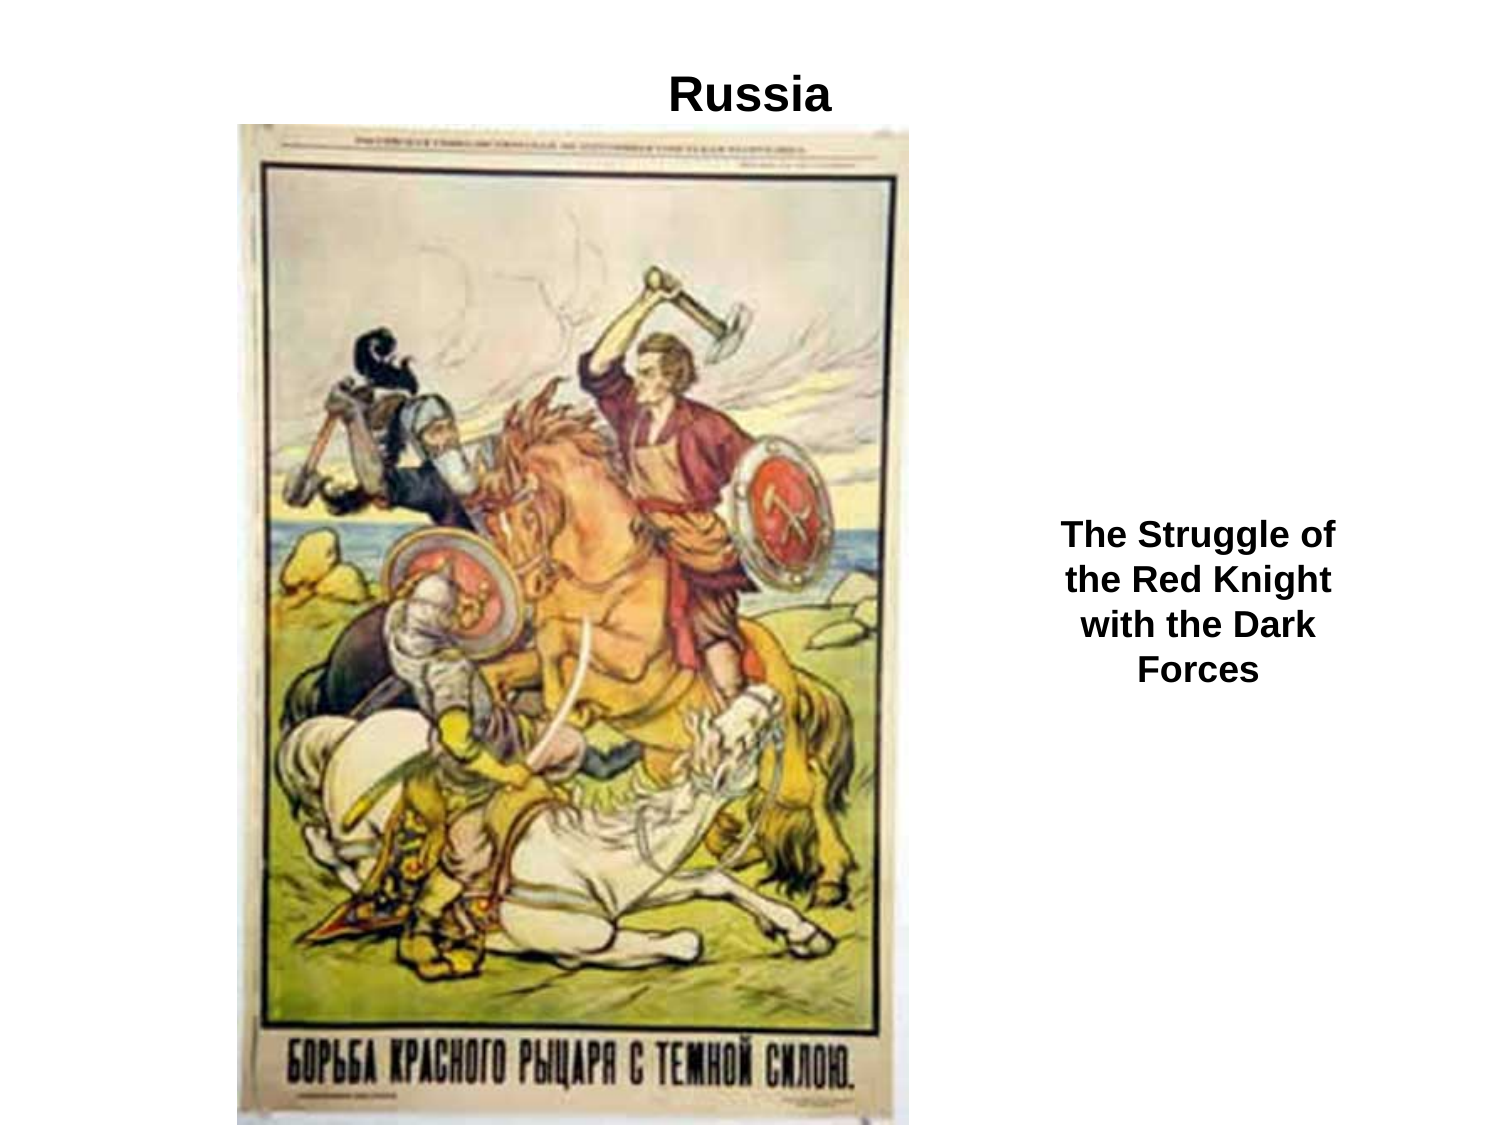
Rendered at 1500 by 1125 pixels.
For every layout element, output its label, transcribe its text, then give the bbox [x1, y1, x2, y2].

title Russia [74, 44, 1426, 138]
picture [237, 124, 909, 1125]
text_box The Struggle of the Red Knight with the Dark Forces [913, 450, 1500, 840]
